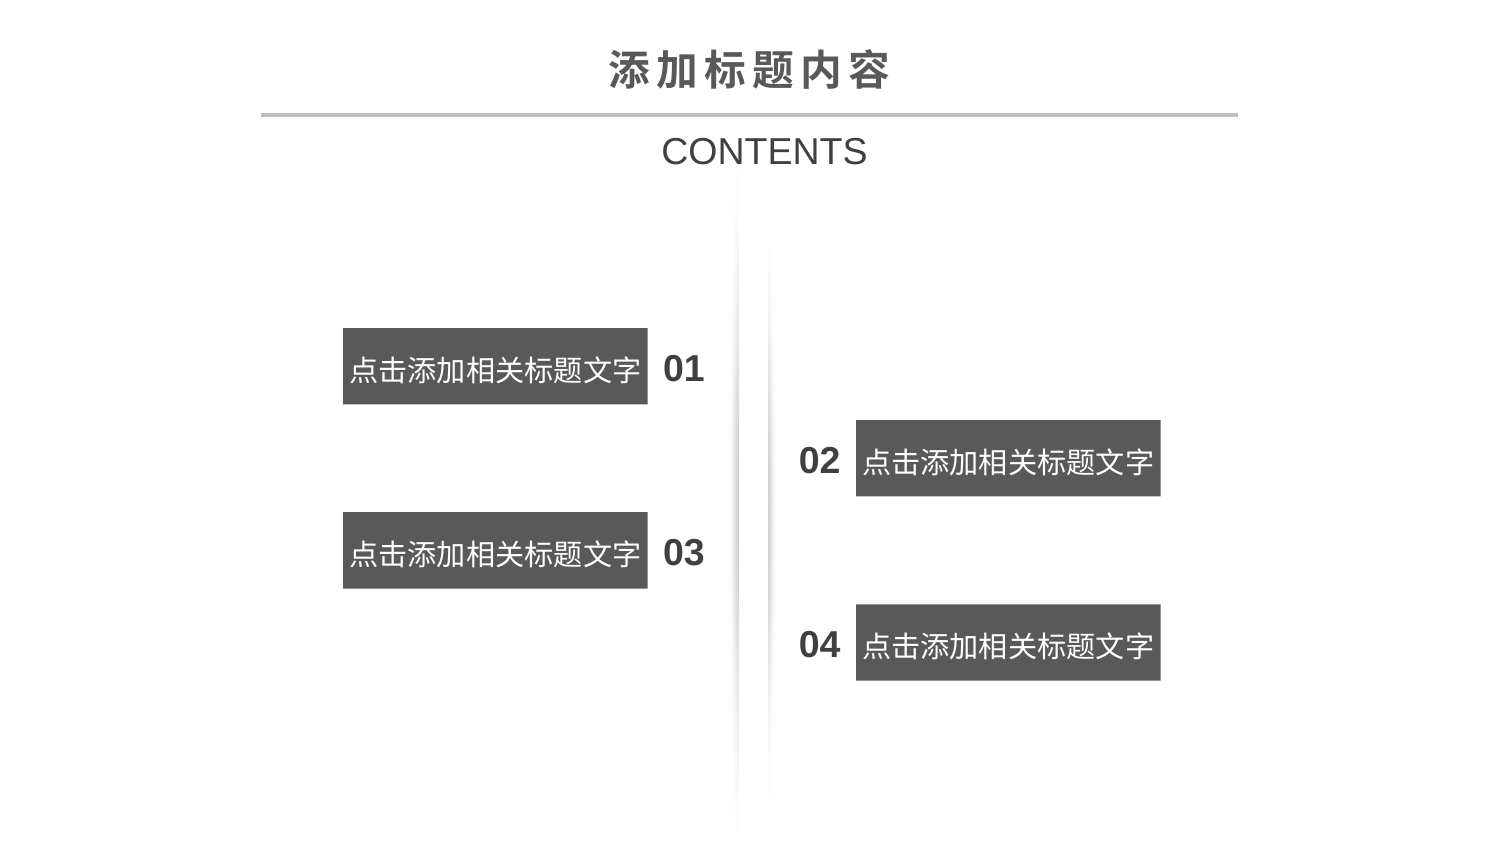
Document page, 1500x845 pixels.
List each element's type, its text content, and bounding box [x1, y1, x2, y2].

text_box 04 [783, 604, 854, 681]
text_box 点击添加相关标题文字 [854, 418, 1163, 499]
text_box 点击添加相关标题文字 [341, 510, 650, 591]
text_box 03 [647, 512, 721, 589]
text_box CONTENTS [661, 113, 880, 186]
text_box 点击添加相关标题文字 [341, 326, 650, 407]
text_box 01 [647, 328, 721, 405]
text_box 点击添加相关标题文字 [854, 602, 1163, 683]
text_box 02 [783, 420, 857, 497]
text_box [727, 153, 777, 833]
